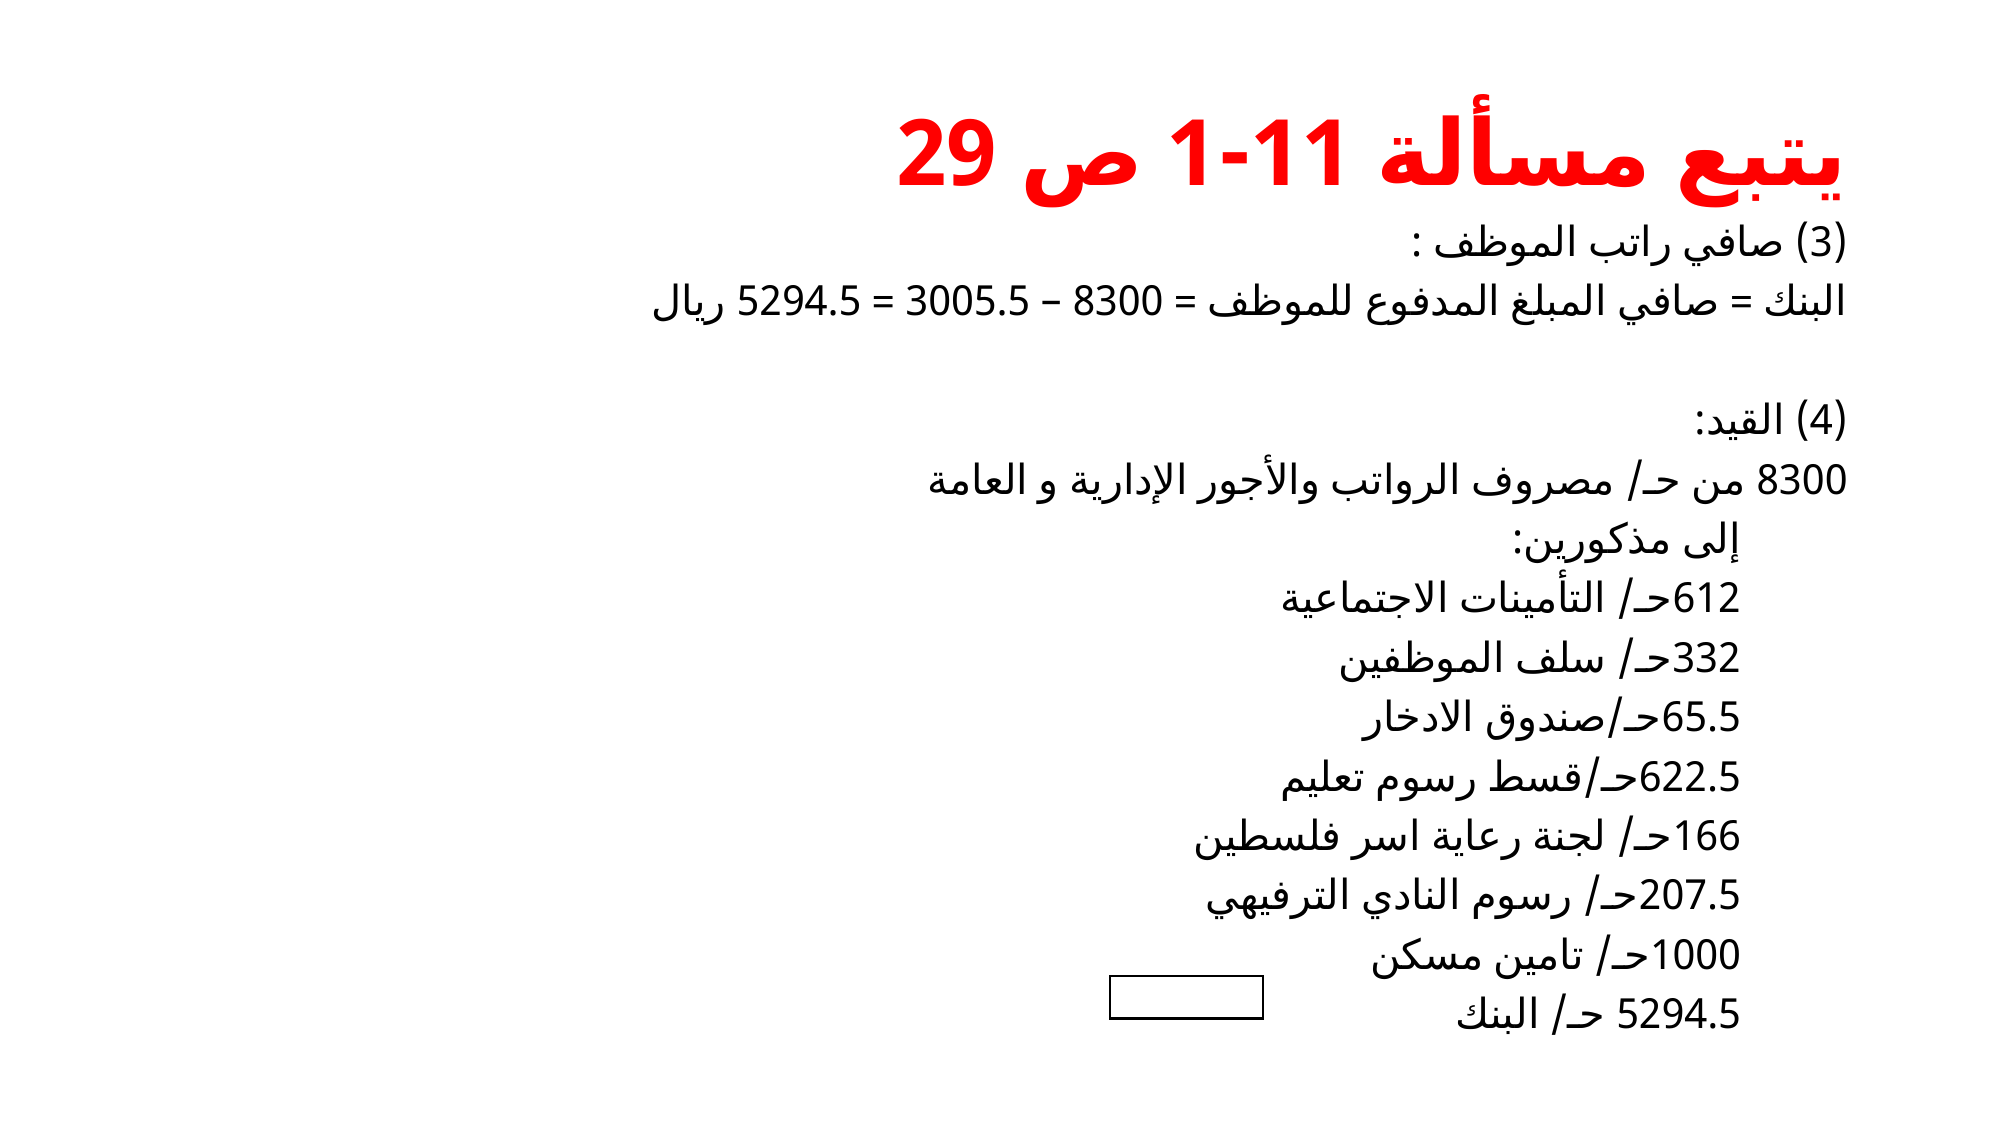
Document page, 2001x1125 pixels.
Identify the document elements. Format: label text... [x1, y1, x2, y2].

list (3) صافي راتب الموظف : البنك = صافي المبلغ المدفوع للموظف = 8300 – 3005.5 = 5294.5 ريال (4) القيد: 8300 من حـ/ مصروف الرواتب والأجور الإدارية و العامة إلى مذكورين: 612حـ/ التأمينات الاجتماعية 332حـ/ سلف الموظفين 65.5حـ/صندوق الادخار 622.5حـ/قسط رسوم تعليم 166حـ/ لجنة رعاية اسر فلسطين 207.5حـ/ رسوم النادي الترفيهي 1000حـ/ تامين مسكن 5294.5 حـ/ البنك [137, 213, 1863, 1055]
title يتبع مسألة 11-1 ص 29 [137, 59, 1863, 213]
text_box [1109, 975, 1264, 1020]
